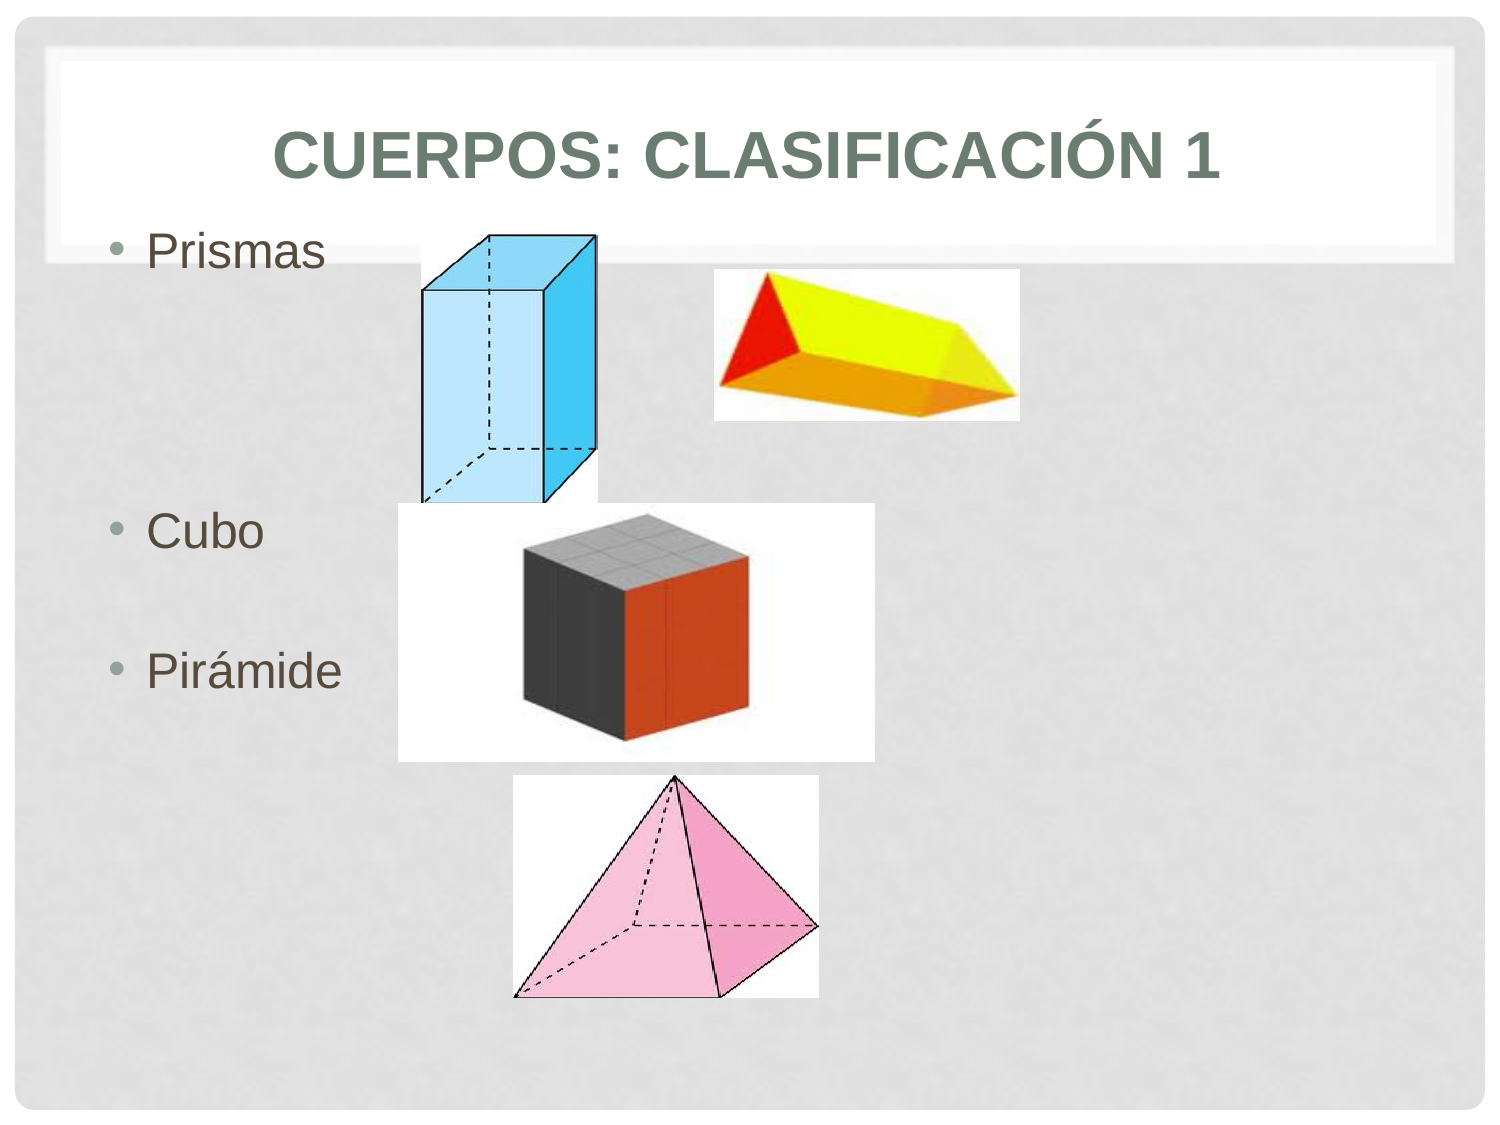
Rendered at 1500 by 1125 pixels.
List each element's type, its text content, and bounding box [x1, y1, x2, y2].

picture [398, 234, 876, 762]
list Prismas Cubo Pirámide [75, 210, 1425, 1005]
picture [513, 774, 819, 998]
picture [714, 269, 1020, 422]
title Cuerpos: Clasificación 1 [69, 66, 1425, 238]
